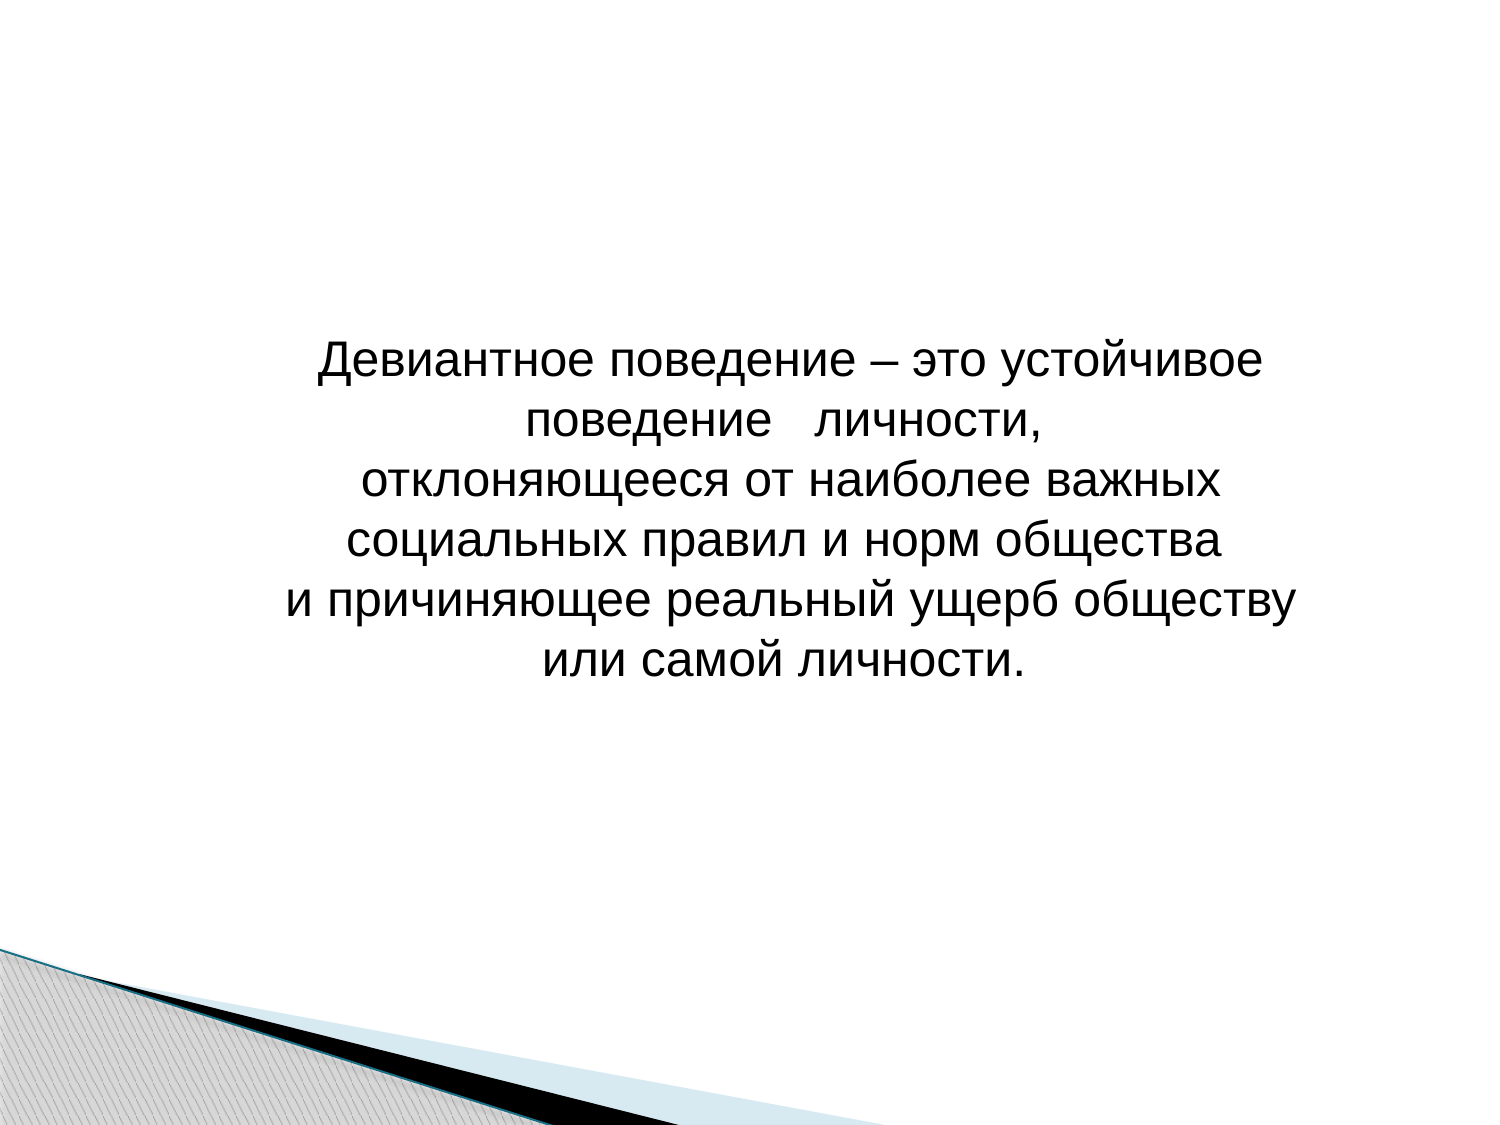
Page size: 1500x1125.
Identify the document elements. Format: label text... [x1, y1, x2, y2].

text_box Девиантное поведение – это устойчивое поведение личности, отклоняющееся от наиболее важных социальных правил и норм общества и причиняющее реальный ущерб обществу или самой личности. [269, 318, 1313, 694]
